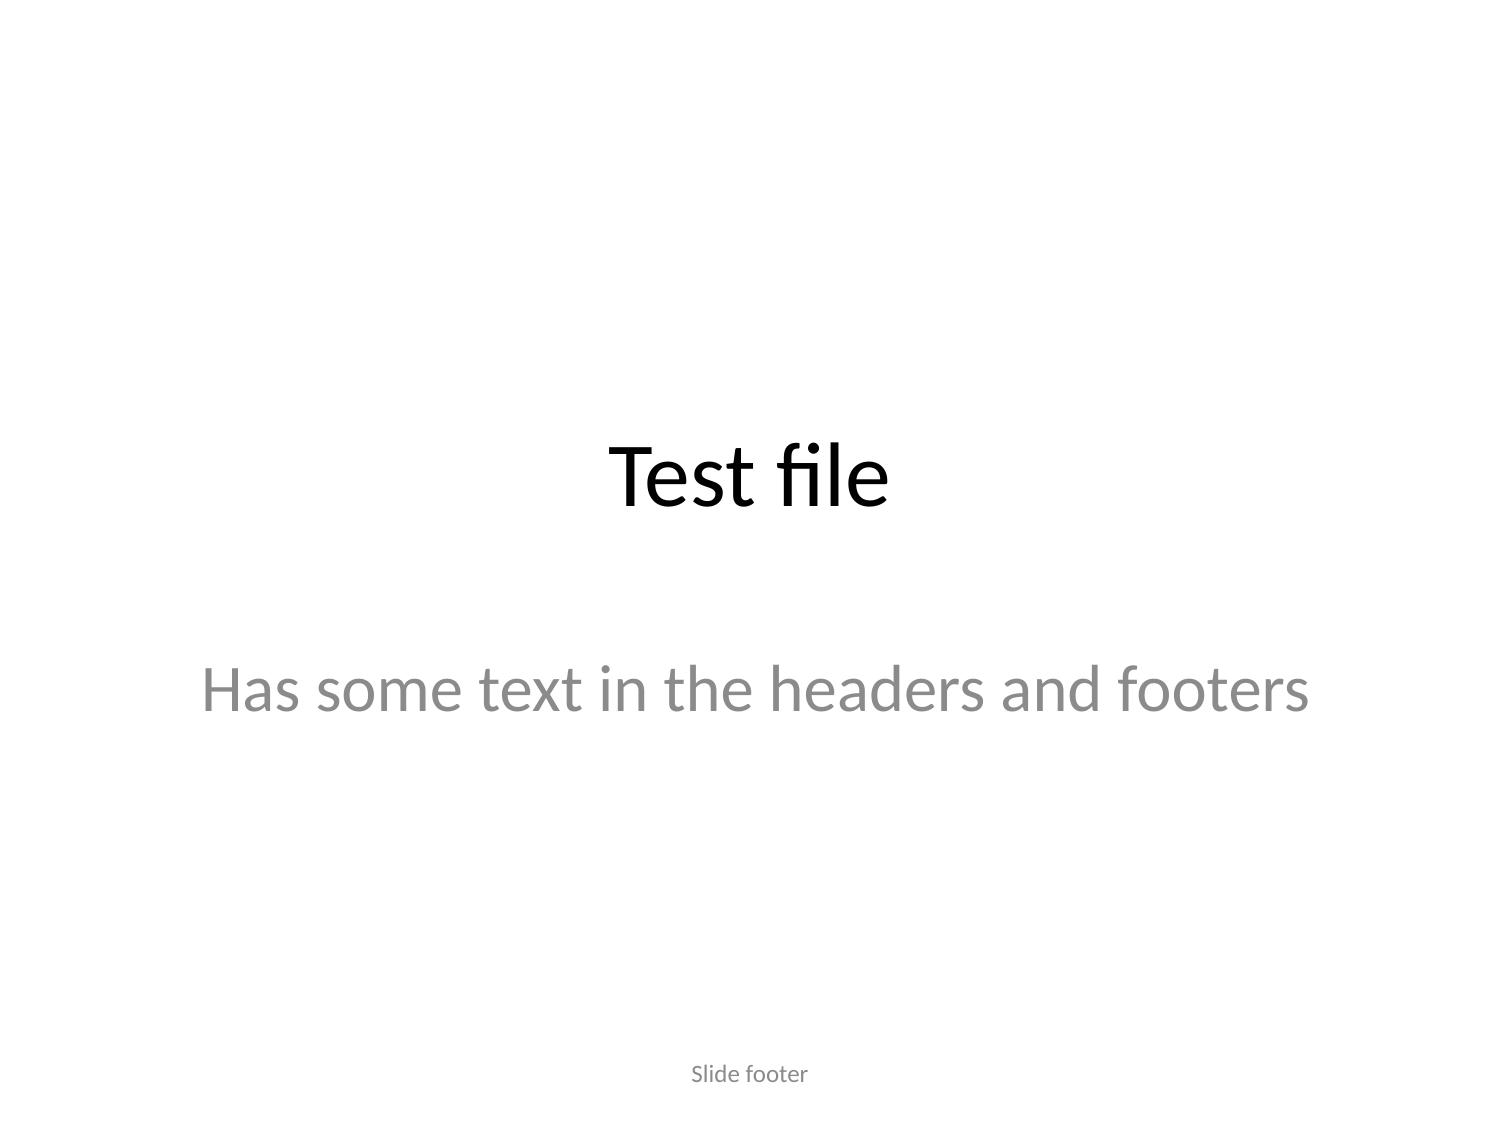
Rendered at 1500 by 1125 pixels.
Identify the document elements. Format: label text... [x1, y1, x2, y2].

title Test file [112, 349, 1388, 591]
footer Slide footer [512, 1042, 988, 1103]
subtitle Has some text in the headers and footers [82, 637, 1430, 925]
